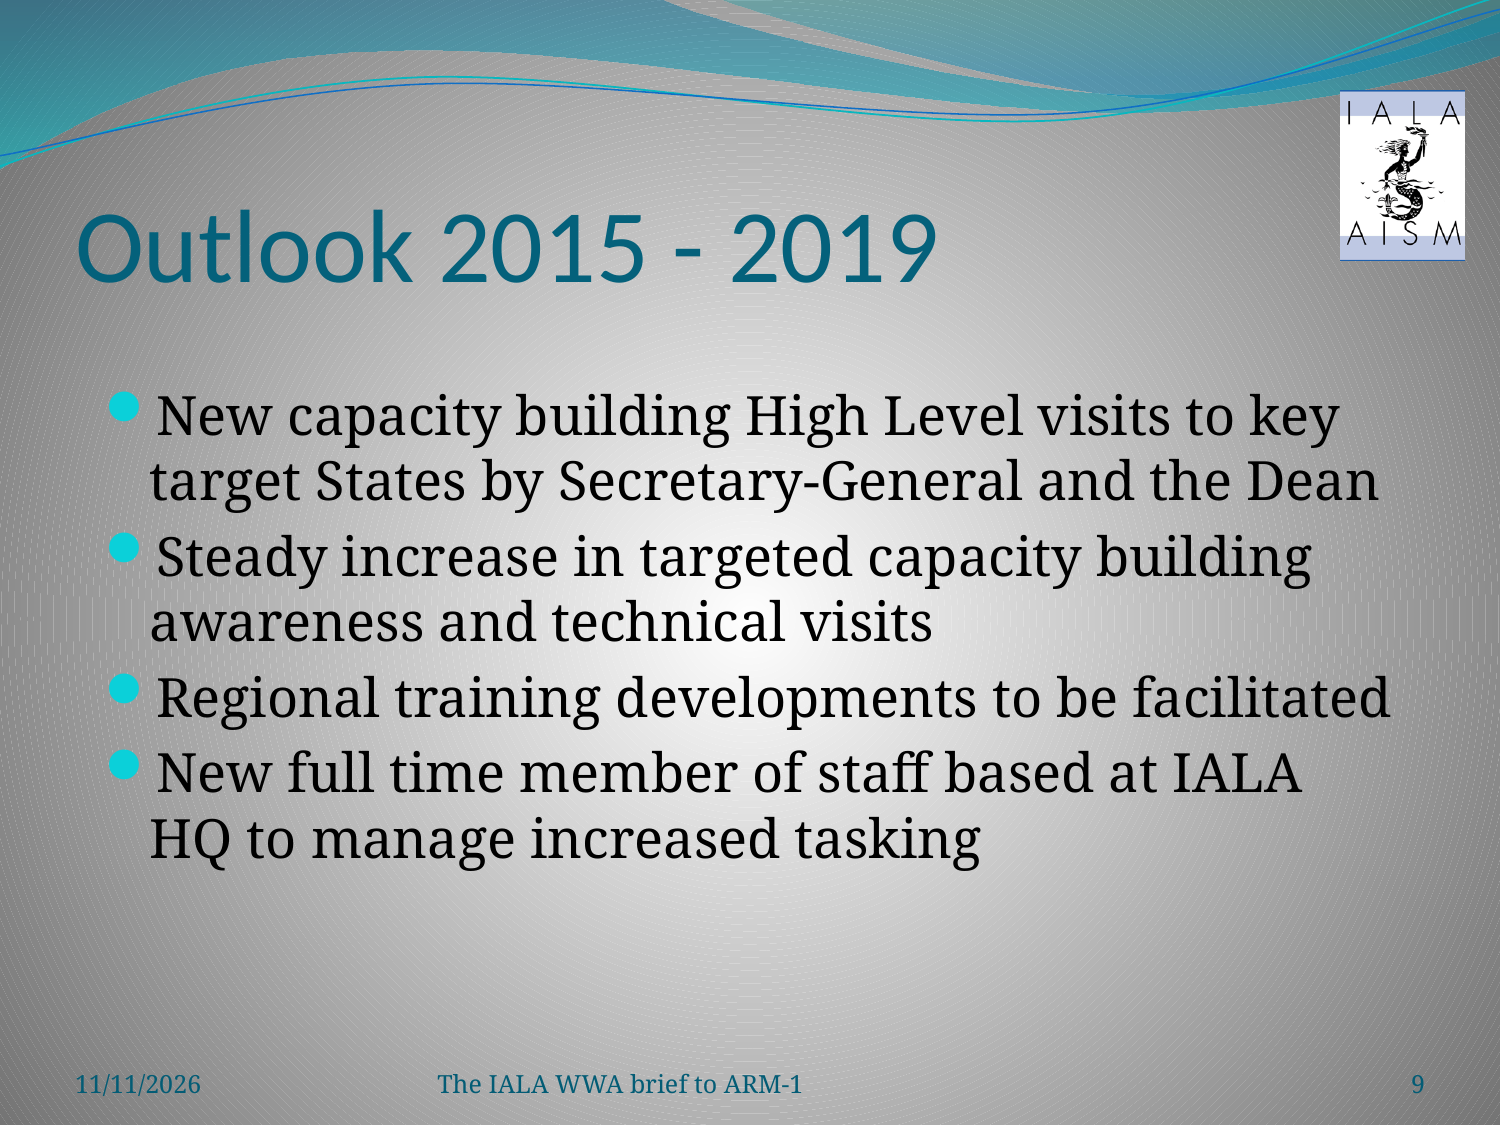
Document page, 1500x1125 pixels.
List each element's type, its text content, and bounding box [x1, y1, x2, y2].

list New capacity building High Level visits to key target States by Secretary-General and the Dean Steady increase in targeted capacity building awareness and technical visits Regional training developments to be facilitated New full time member of staff based at IALA HQ to manage increased tasking [90, 373, 1410, 983]
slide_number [75, 1042, 425, 1103]
picture [1340, 90, 1465, 261]
footer The IALA WWA brief to ARM-1 [437, 1042, 988, 1103]
slide_number 9 [1299, 1042, 1425, 1103]
title Outlook 2015 - 2019 [75, 115, 1425, 303]
